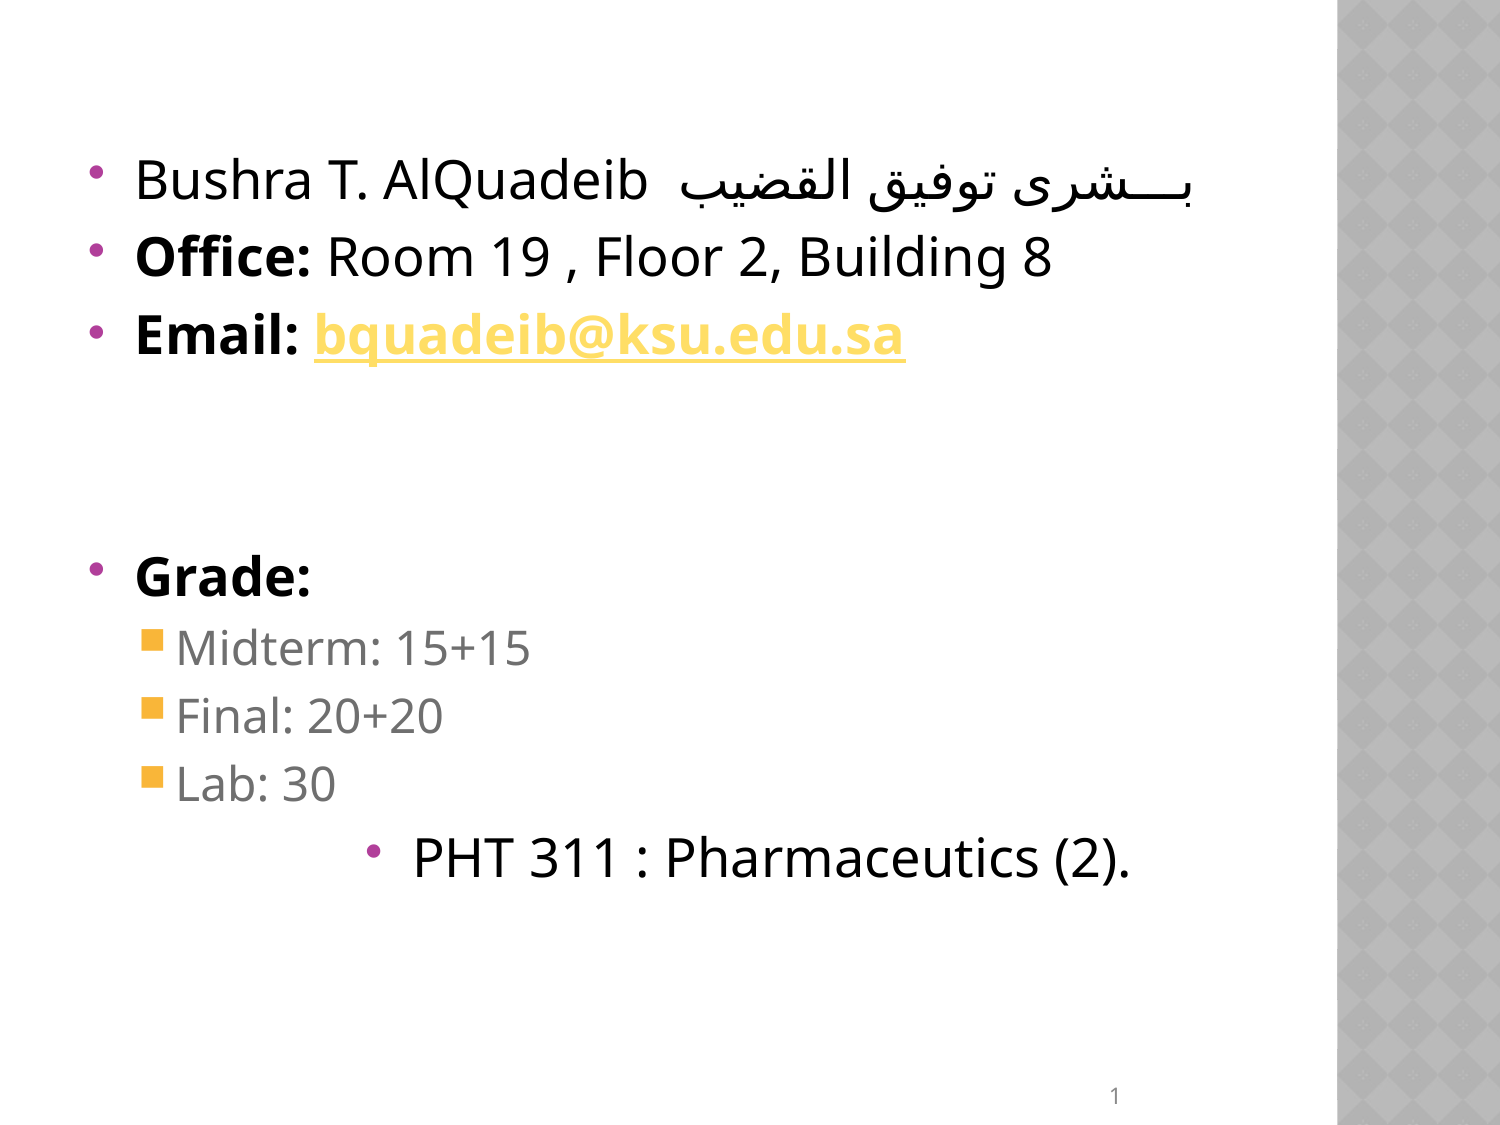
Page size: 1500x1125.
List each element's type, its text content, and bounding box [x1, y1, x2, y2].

slide_number 1 [1025, 1075, 1122, 1113]
list Bushra T. AlQuadeib بـــشرى توفيق القضيب Office: Room 19 , Floor 2, Building 8 Email: bquadeib@ksu.edu.sa Grade: Midterm: 15+15 Final: 20+20 Lab: 30 PHT 311 : Pharmaceutics (2). [75, 137, 1425, 1005]
